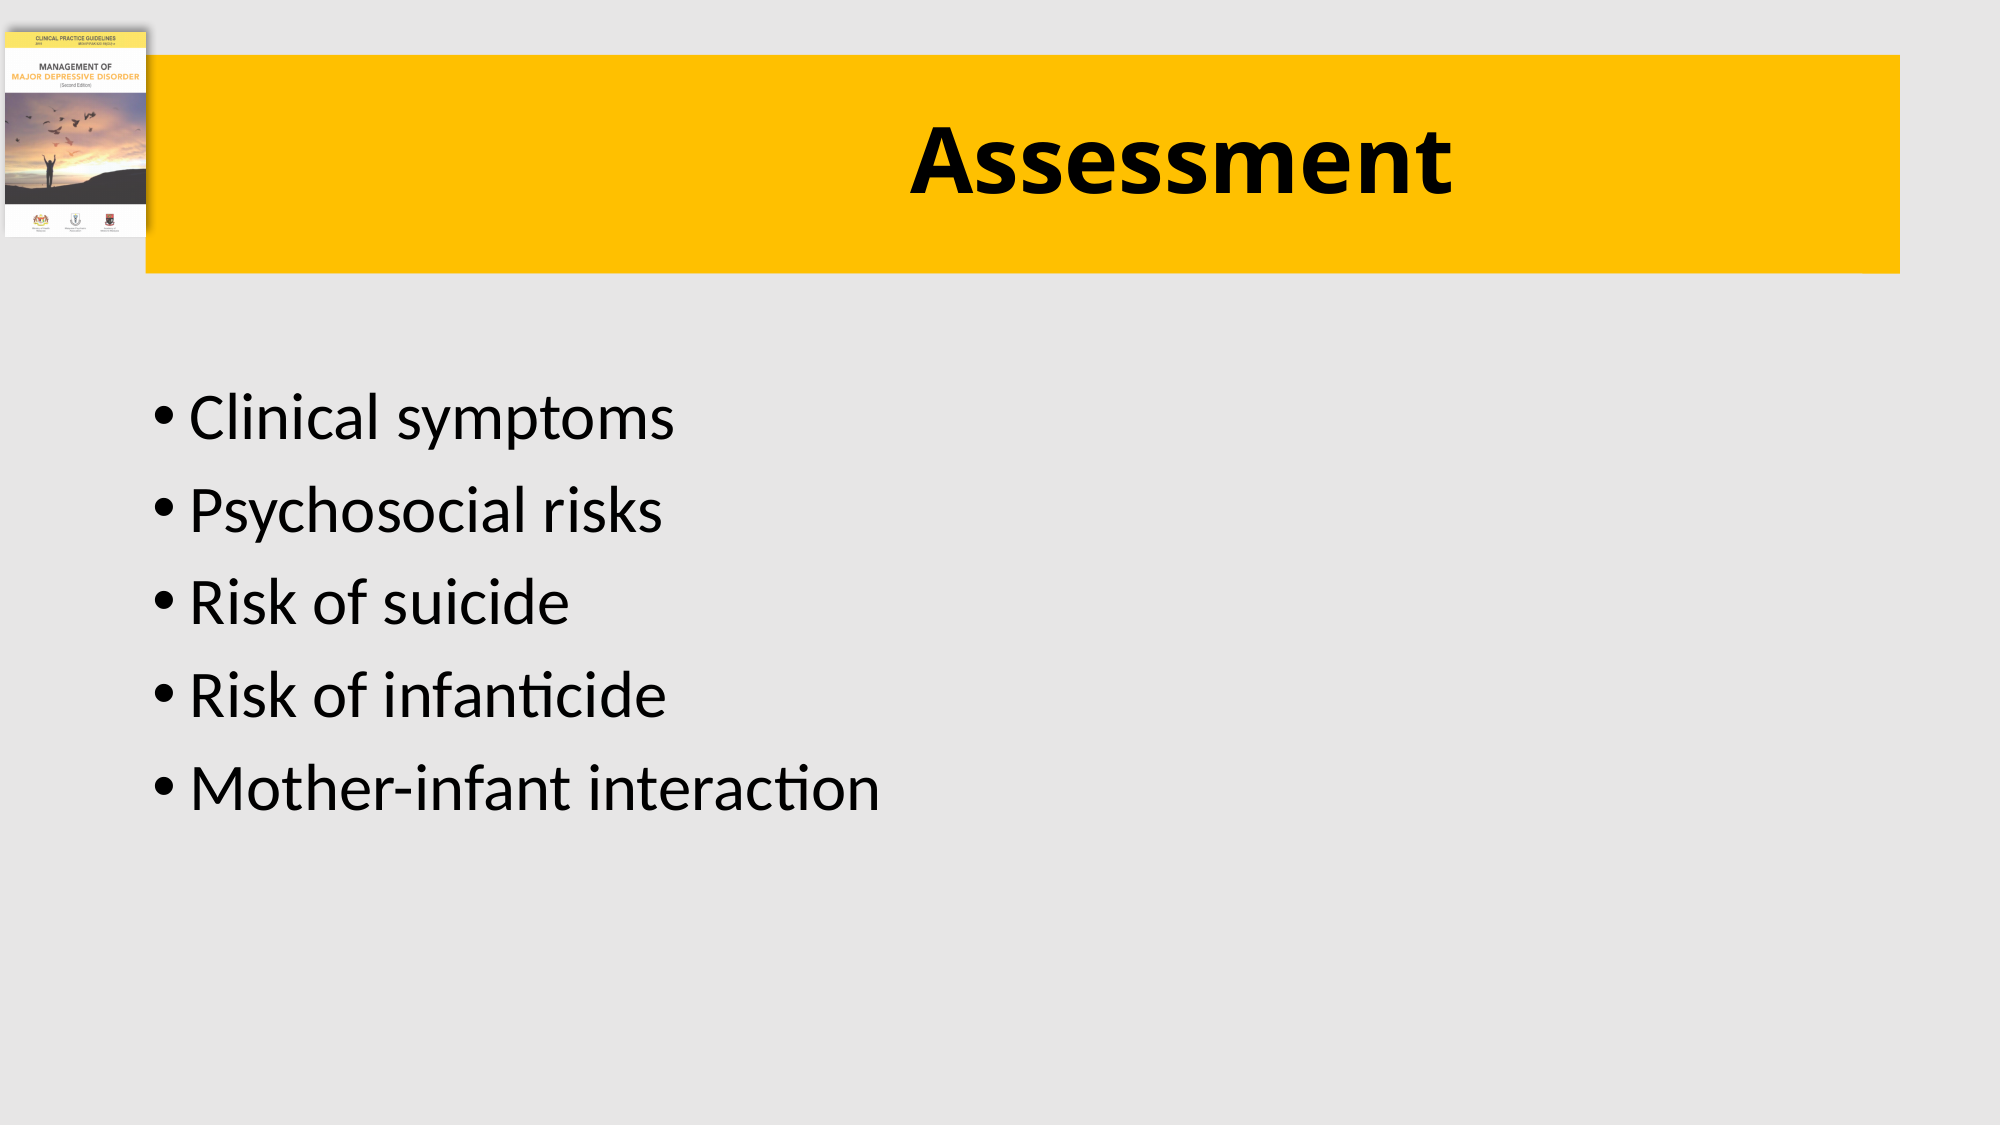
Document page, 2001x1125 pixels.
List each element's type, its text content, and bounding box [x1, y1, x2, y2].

picture [5, 32, 146, 237]
list Clinical symptoms Psychosocial risks Risk of suicide Risk of infanticide Mother-infant interaction [137, 273, 1863, 1014]
title Assessment [145, 54, 1900, 274]
